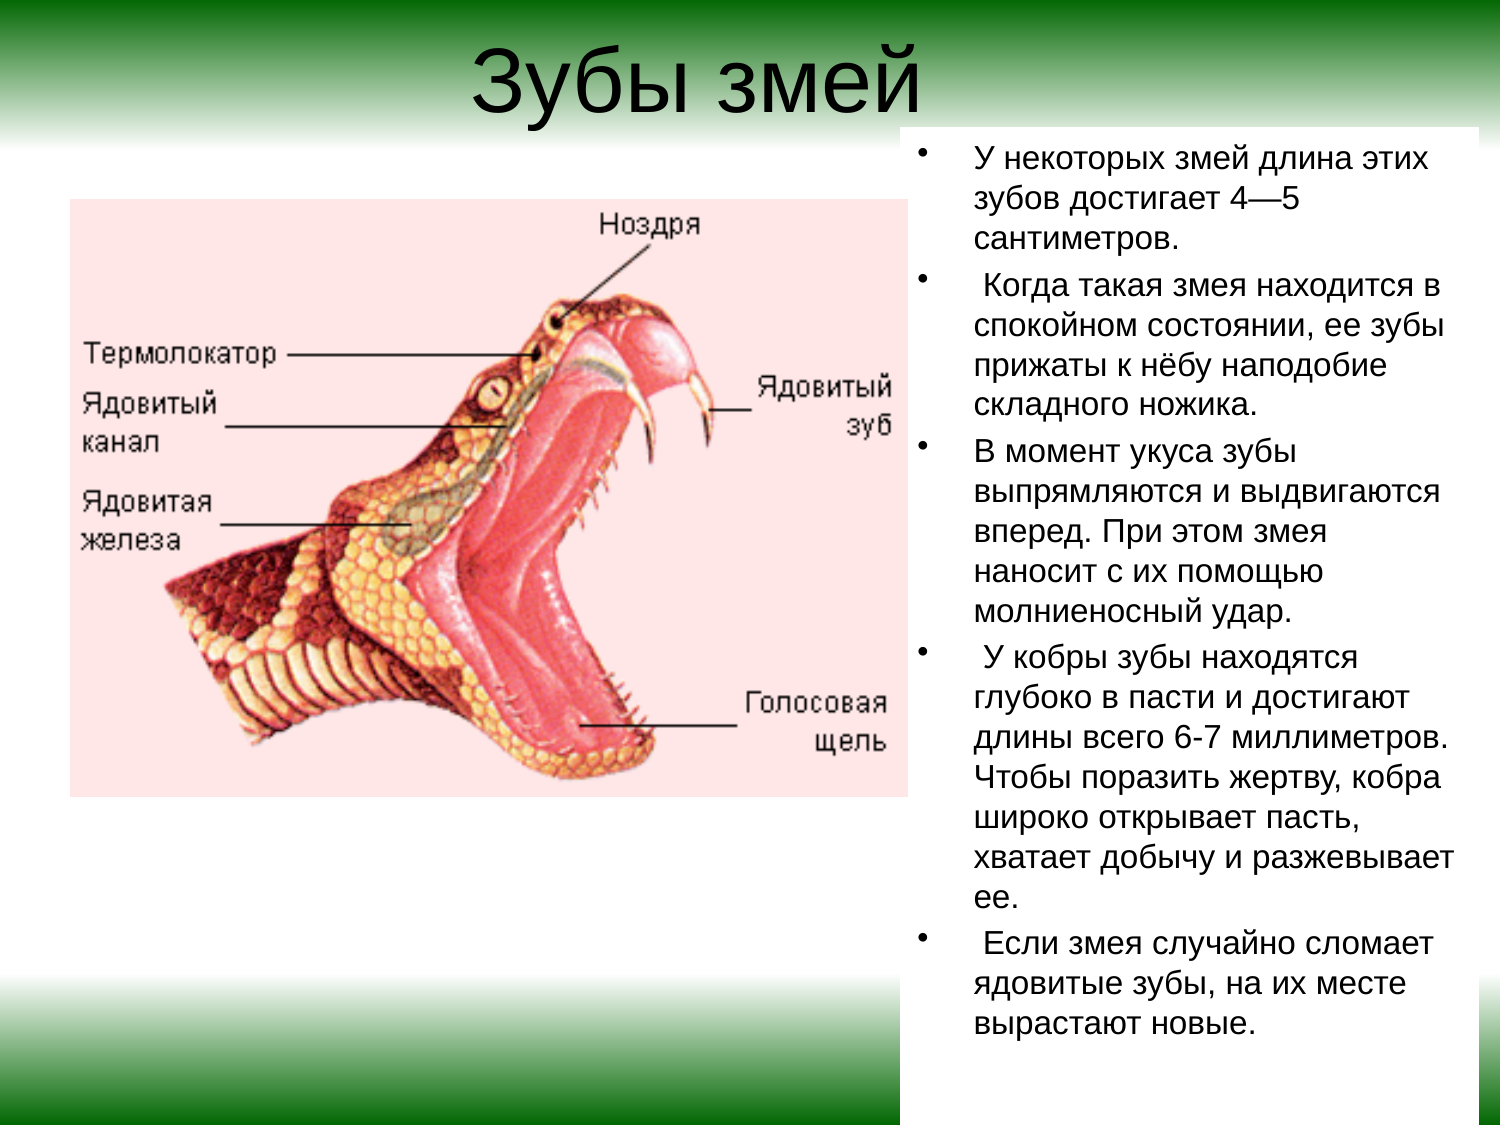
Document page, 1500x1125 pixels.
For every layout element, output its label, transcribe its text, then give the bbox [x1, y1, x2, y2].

picture [70, 198, 908, 797]
list У некоторых змей длина этих зубов достигает 4—5 сантиметров. Когда такая змея находится в спокойном состоянии, ее зубы прижаты к нёбу наподобие складного ножика. В момент укуса зубы выпрямляются и выдвигаются вперед. При этом змея наносит с их помощью молниеносный удар. У кобры зубы находятся глубоко в пасти и достигают длины всего 6-7 миллиметров. Чтобы поразить жертву, кобра широко открывает пасть, хватает добычу и разжевывает ее. Если змея случайно сломает ядовитые зубы, на их месте вырастают новые. [900, 127, 1479, 1125]
title Зубы змей [34, 0, 1386, 153]
